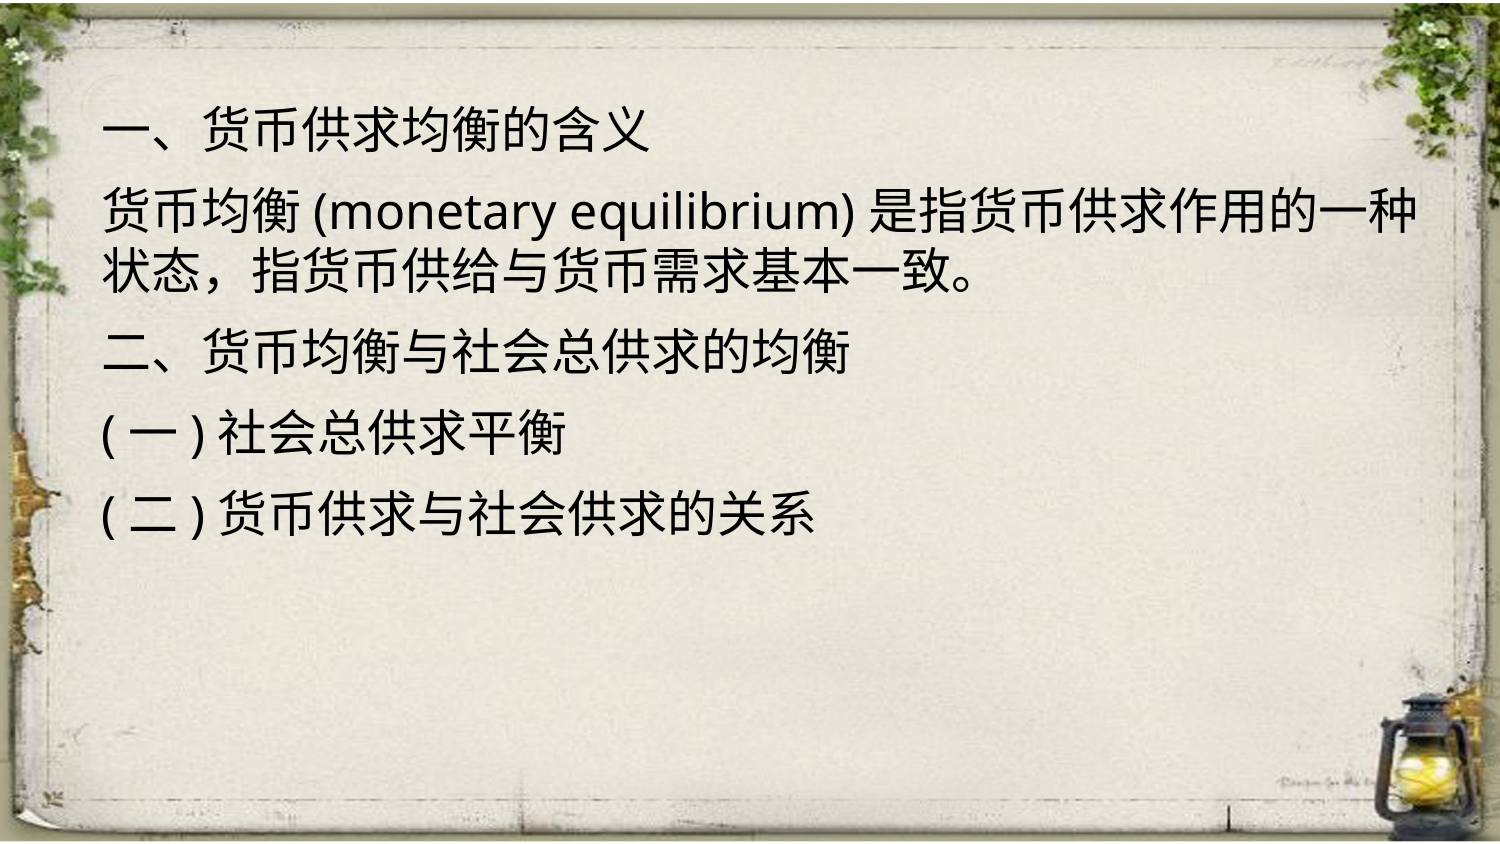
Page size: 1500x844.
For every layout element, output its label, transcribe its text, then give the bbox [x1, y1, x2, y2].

picture [0, 0, 1500, 844]
list 一、货币供求均衡的含义 货币均衡(monetary equilibrium)是指货币供求作用的一种状态，指货币供给与货币需求基本一致。 二、货币均衡与社会总供求的均衡 (一)社会总供求平衡 (二)货币供求与社会供求的关系 [86, 91, 1452, 809]
